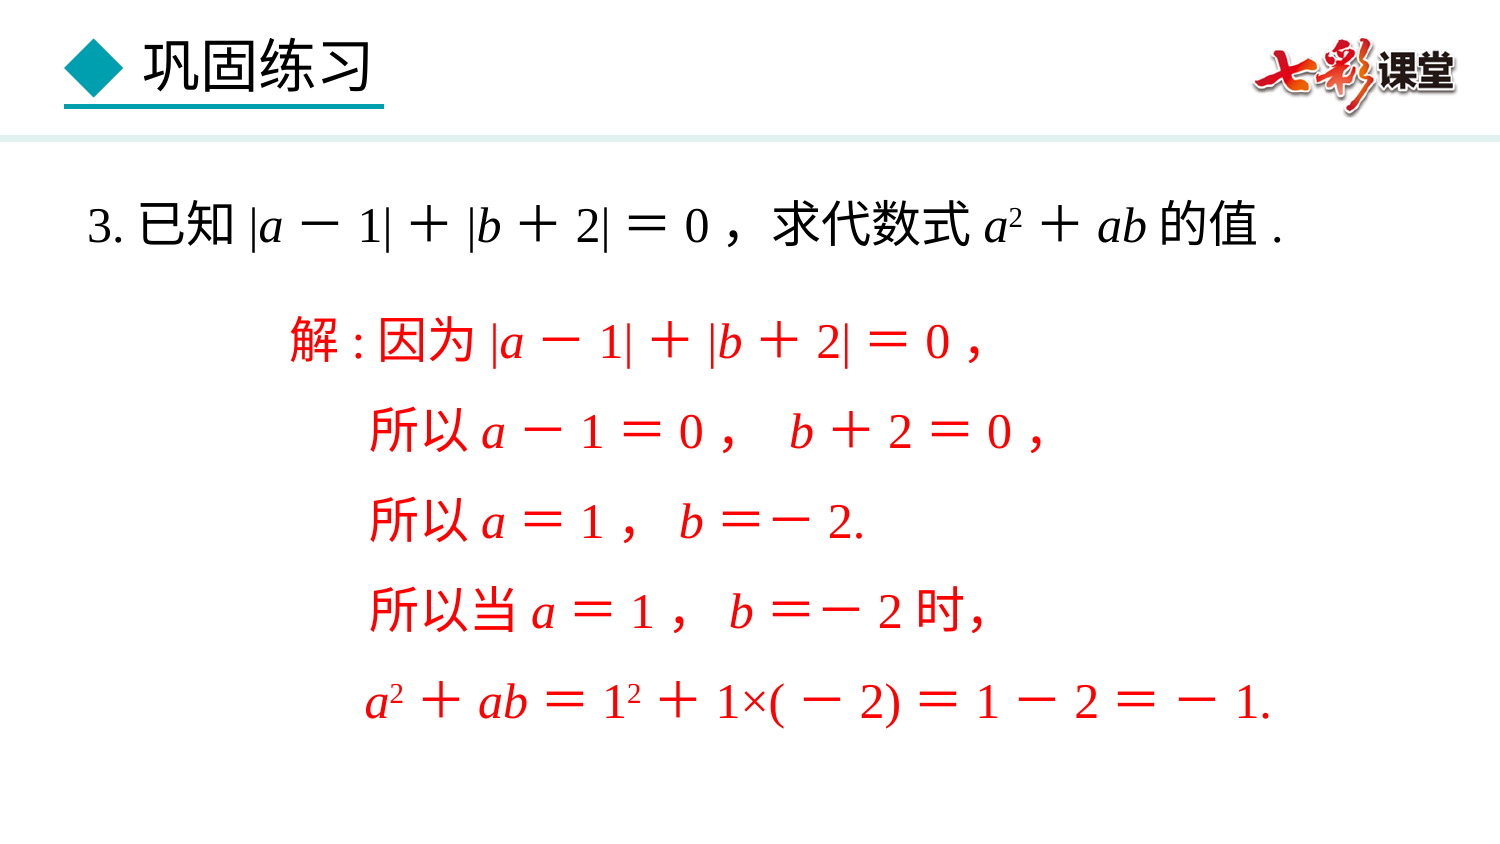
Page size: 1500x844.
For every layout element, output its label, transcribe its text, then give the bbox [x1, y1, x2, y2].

text_box 3.已知|a－1|＋|b＋2|＝0，求代数式a2＋ab的值. [72, 185, 1299, 261]
text_box 解:因为|a－1|＋|b＋2|＝0， 所以a－1＝0， b＋2＝0， 所以a＝1，b＝－2. 所以当a＝1，b＝－2时， a2＋ab＝12＋1×(－2)＝1－2＝ －1. [155, 278, 1338, 779]
picture [1249, 32, 1461, 118]
